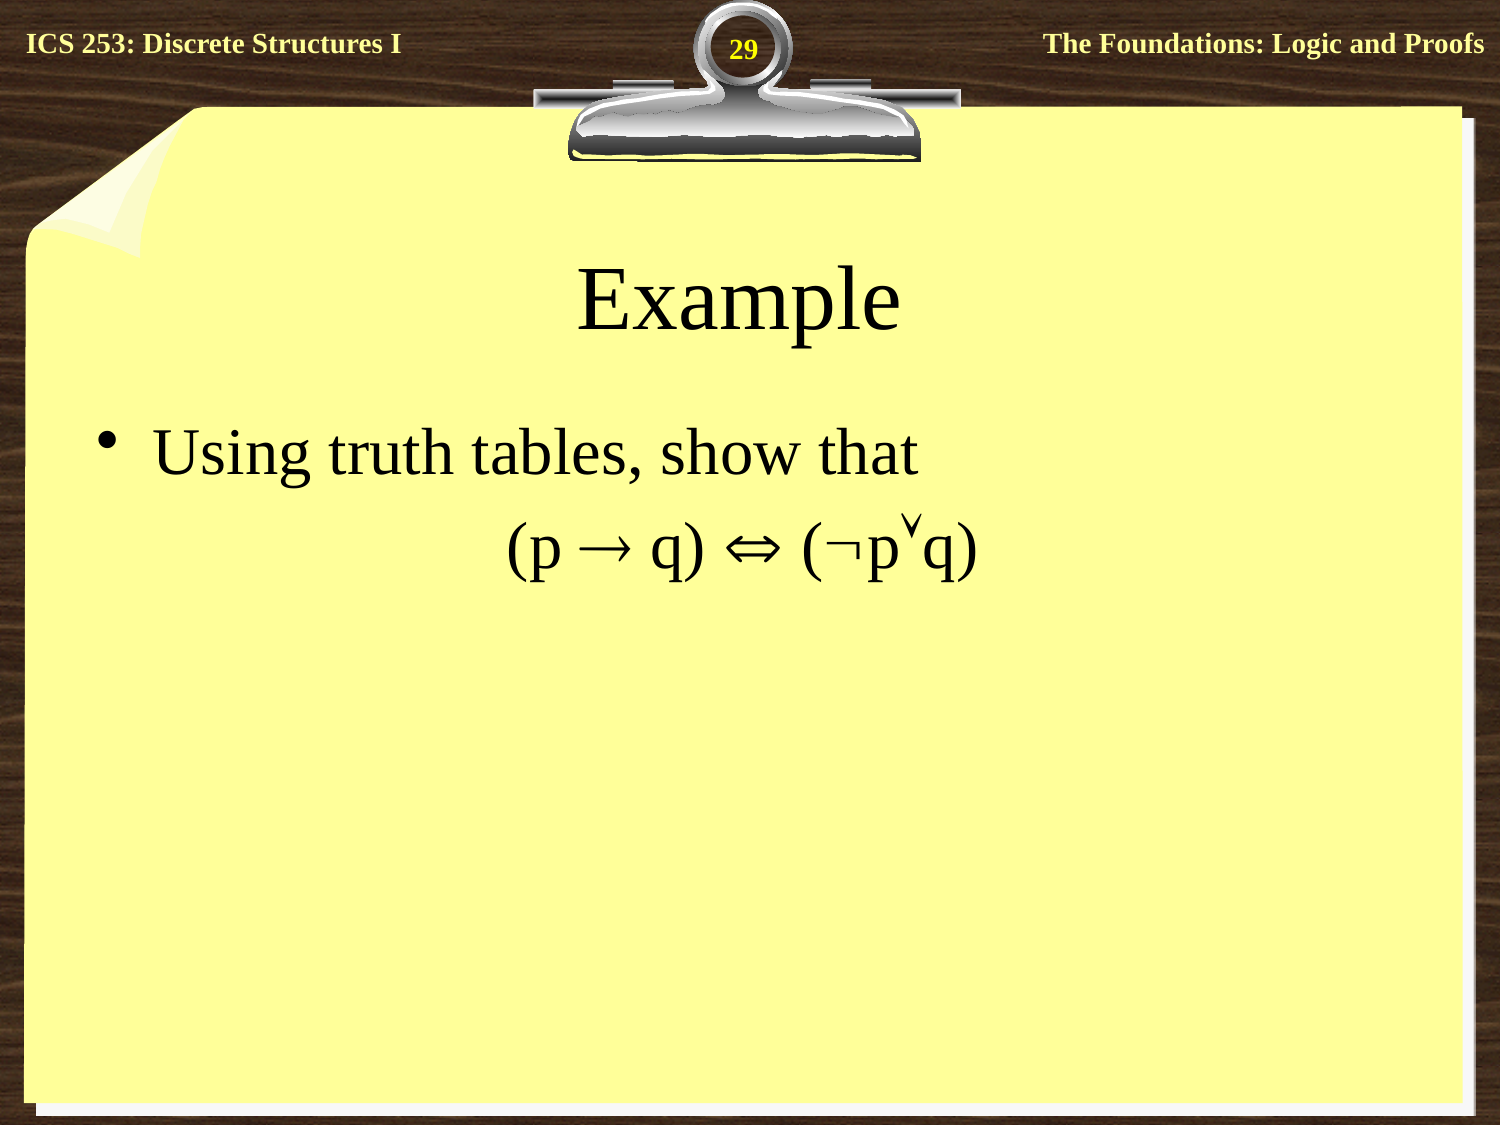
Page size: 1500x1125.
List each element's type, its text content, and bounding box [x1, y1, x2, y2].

list Using truth tables, show that (p  q)  (pq) [81, 400, 1405, 975]
title Example [77, 199, 1403, 387]
picture [0, 0, 1500, 1125]
slide_number 29 [423, 5, 774, 91]
